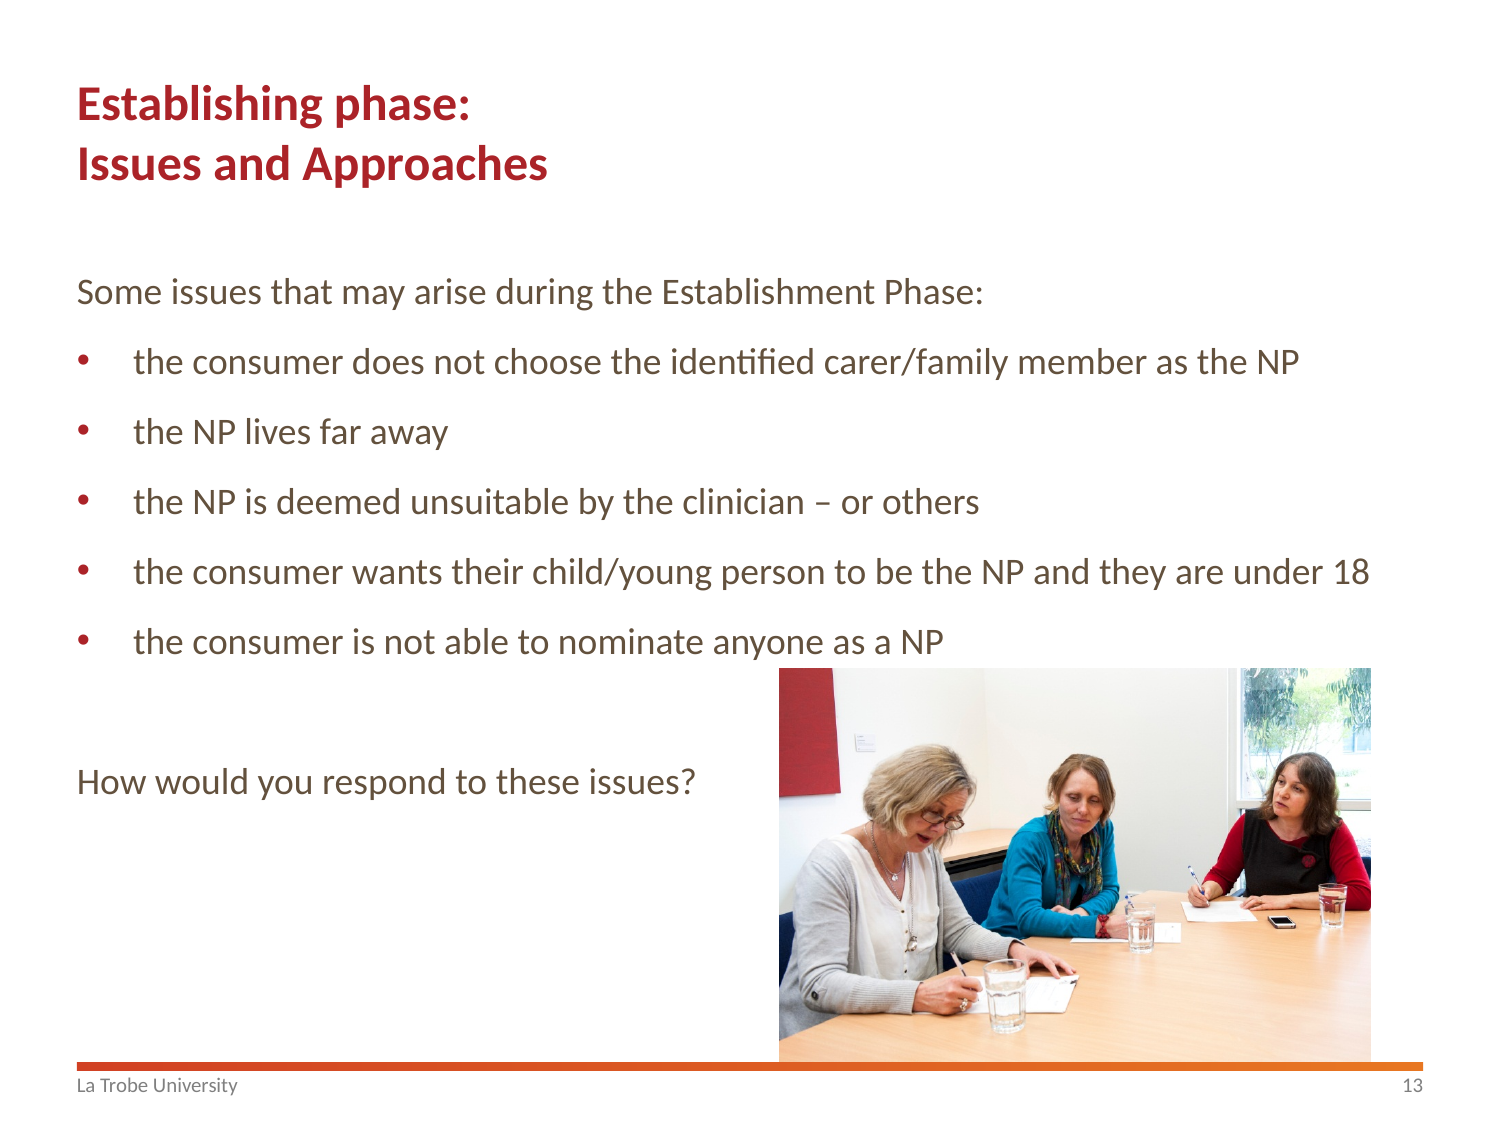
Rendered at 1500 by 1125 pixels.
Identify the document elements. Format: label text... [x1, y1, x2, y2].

title Establishing phase: Issues and Approaches [76, 70, 1424, 209]
list Some issues that may arise during the Establishment Phase: the consumer does not choose the identified carer/family member as the NP the NP lives far away the NP is deemed unsuitable by the clinician – or others the consumer wants their child/young person to be the NP and they are under 18 the consumer is not able to nominate anyone as a NP How would you respond to these issues? [76, 266, 1424, 1010]
picture [779, 668, 1371, 1062]
